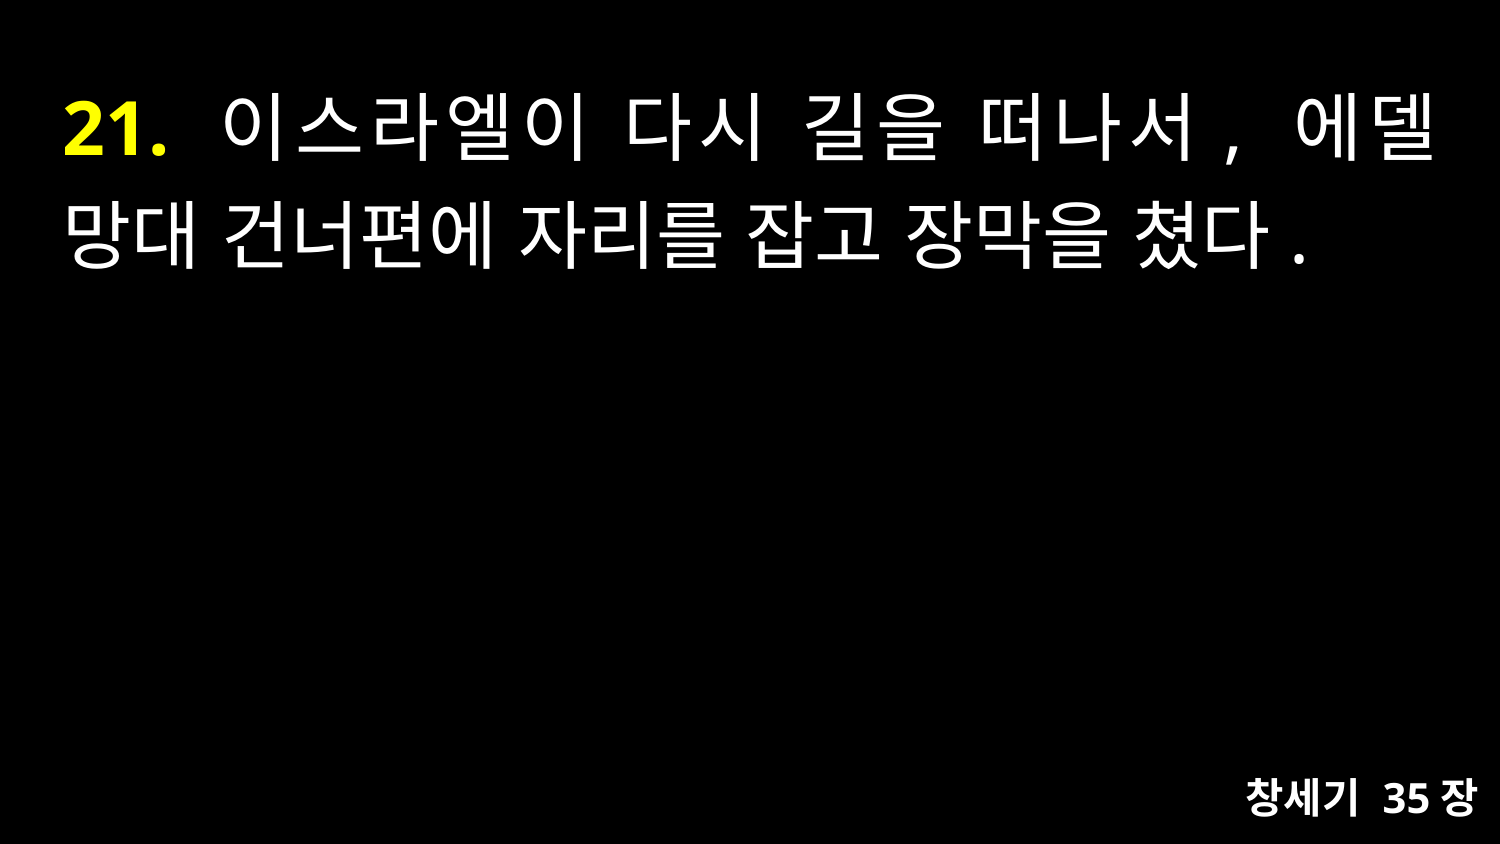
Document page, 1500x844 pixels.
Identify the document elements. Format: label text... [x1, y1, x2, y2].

title 21. 이스라엘이 다시 길을 떠나서, 에델 망대 건너편에 자리를 잡고 장막을 쳤다. [0, 0, 1500, 844]
subtitle 창세기 35장 [916, 770, 1500, 844]
